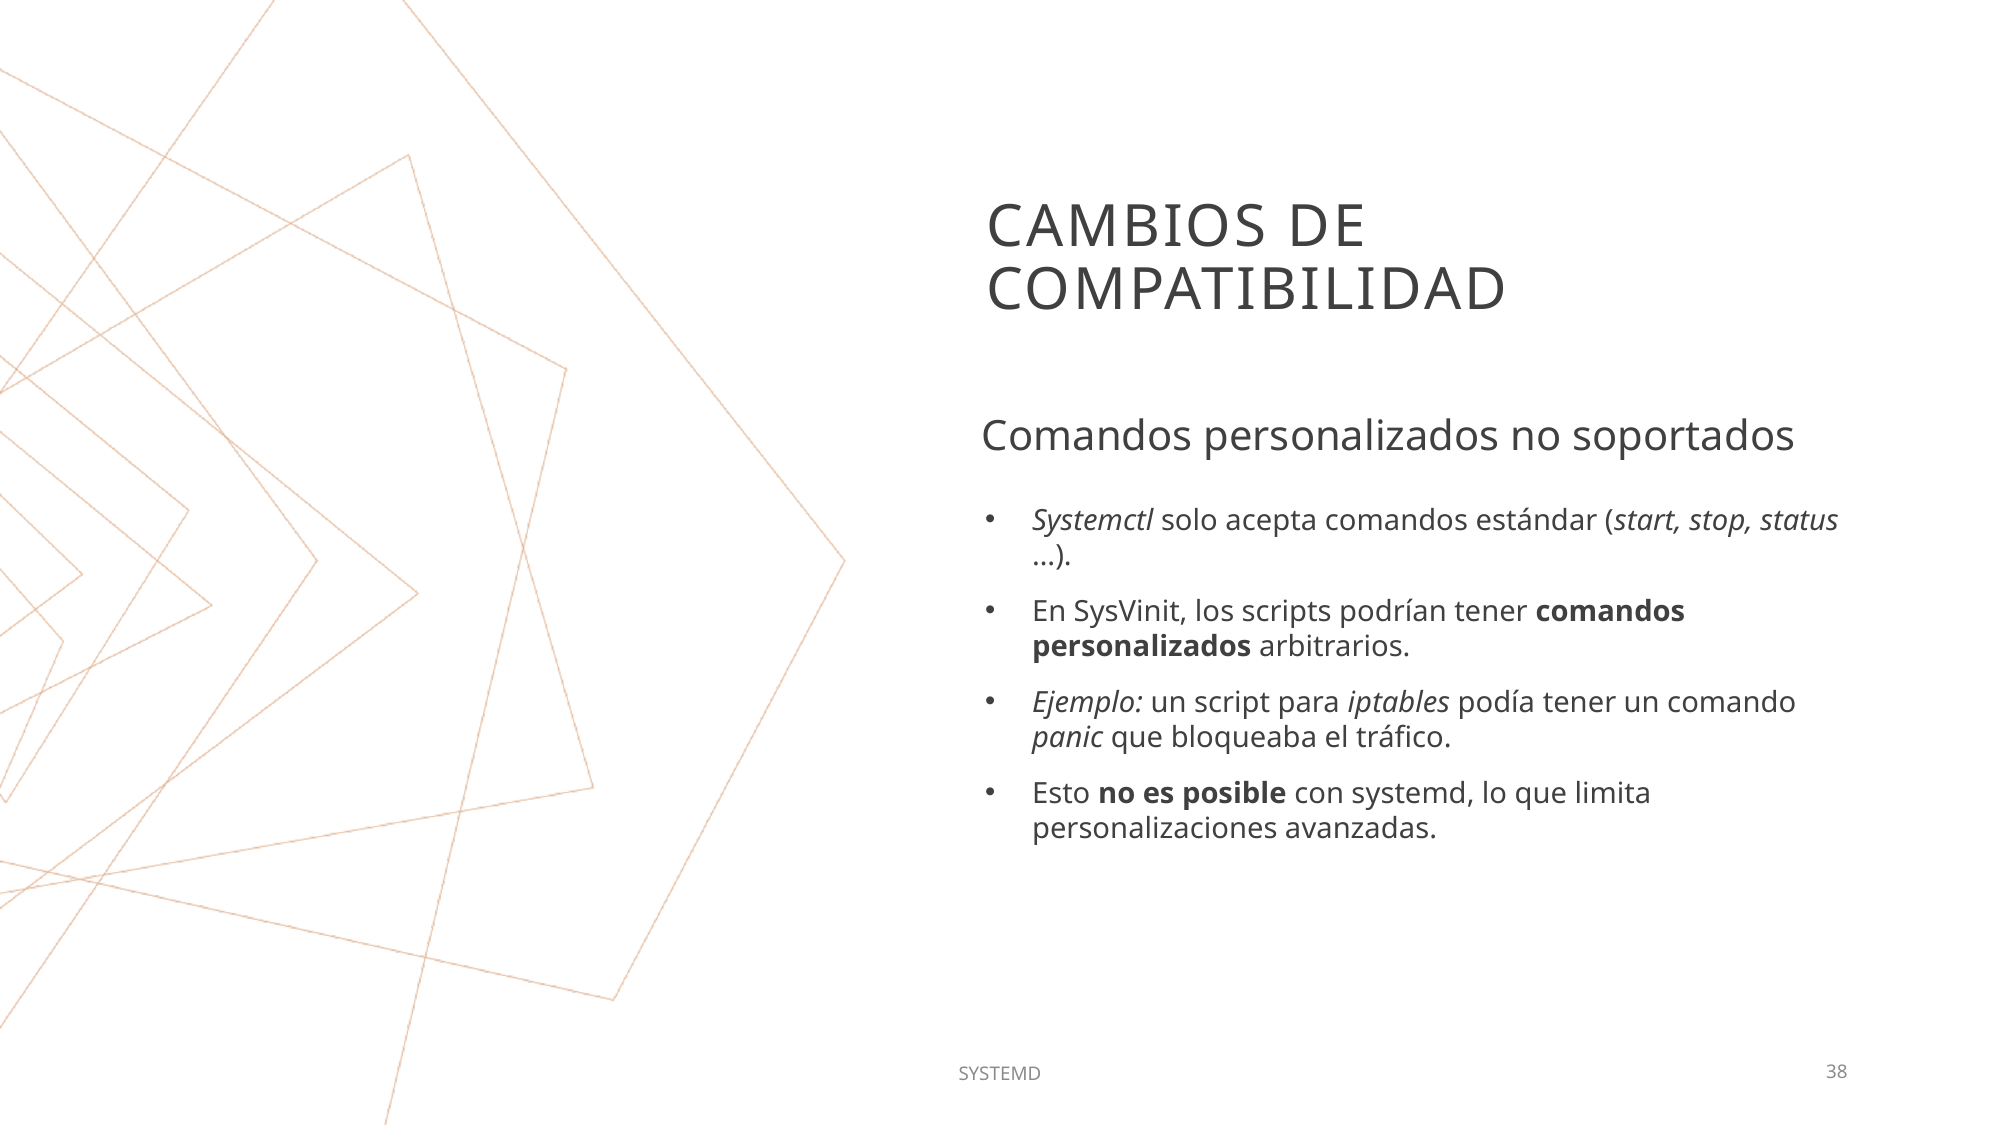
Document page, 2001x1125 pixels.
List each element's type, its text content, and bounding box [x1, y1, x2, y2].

footer SYSTEMD [662, 1042, 1338, 1103]
list Comandos personalizados no soportados [966, 401, 1858, 493]
picture [0, 0, 893, 1125]
slide_number 38 [1412, 1042, 1863, 1103]
text_box Systemctl solo acepta comandos estándar (start, stop, status …). En SysVinit, los scripts podrían tener comandos personalizados arbitrarios. Ejemplo: un script para iptables podía tener un comando panic que bloqueaba el tráfico. Esto no es posible con systemd, lo que limita personalizaciones avanzadas. [970, 493, 1886, 853]
title CAMBIOS DE COMPATIBILIDAD [971, 189, 1863, 328]
